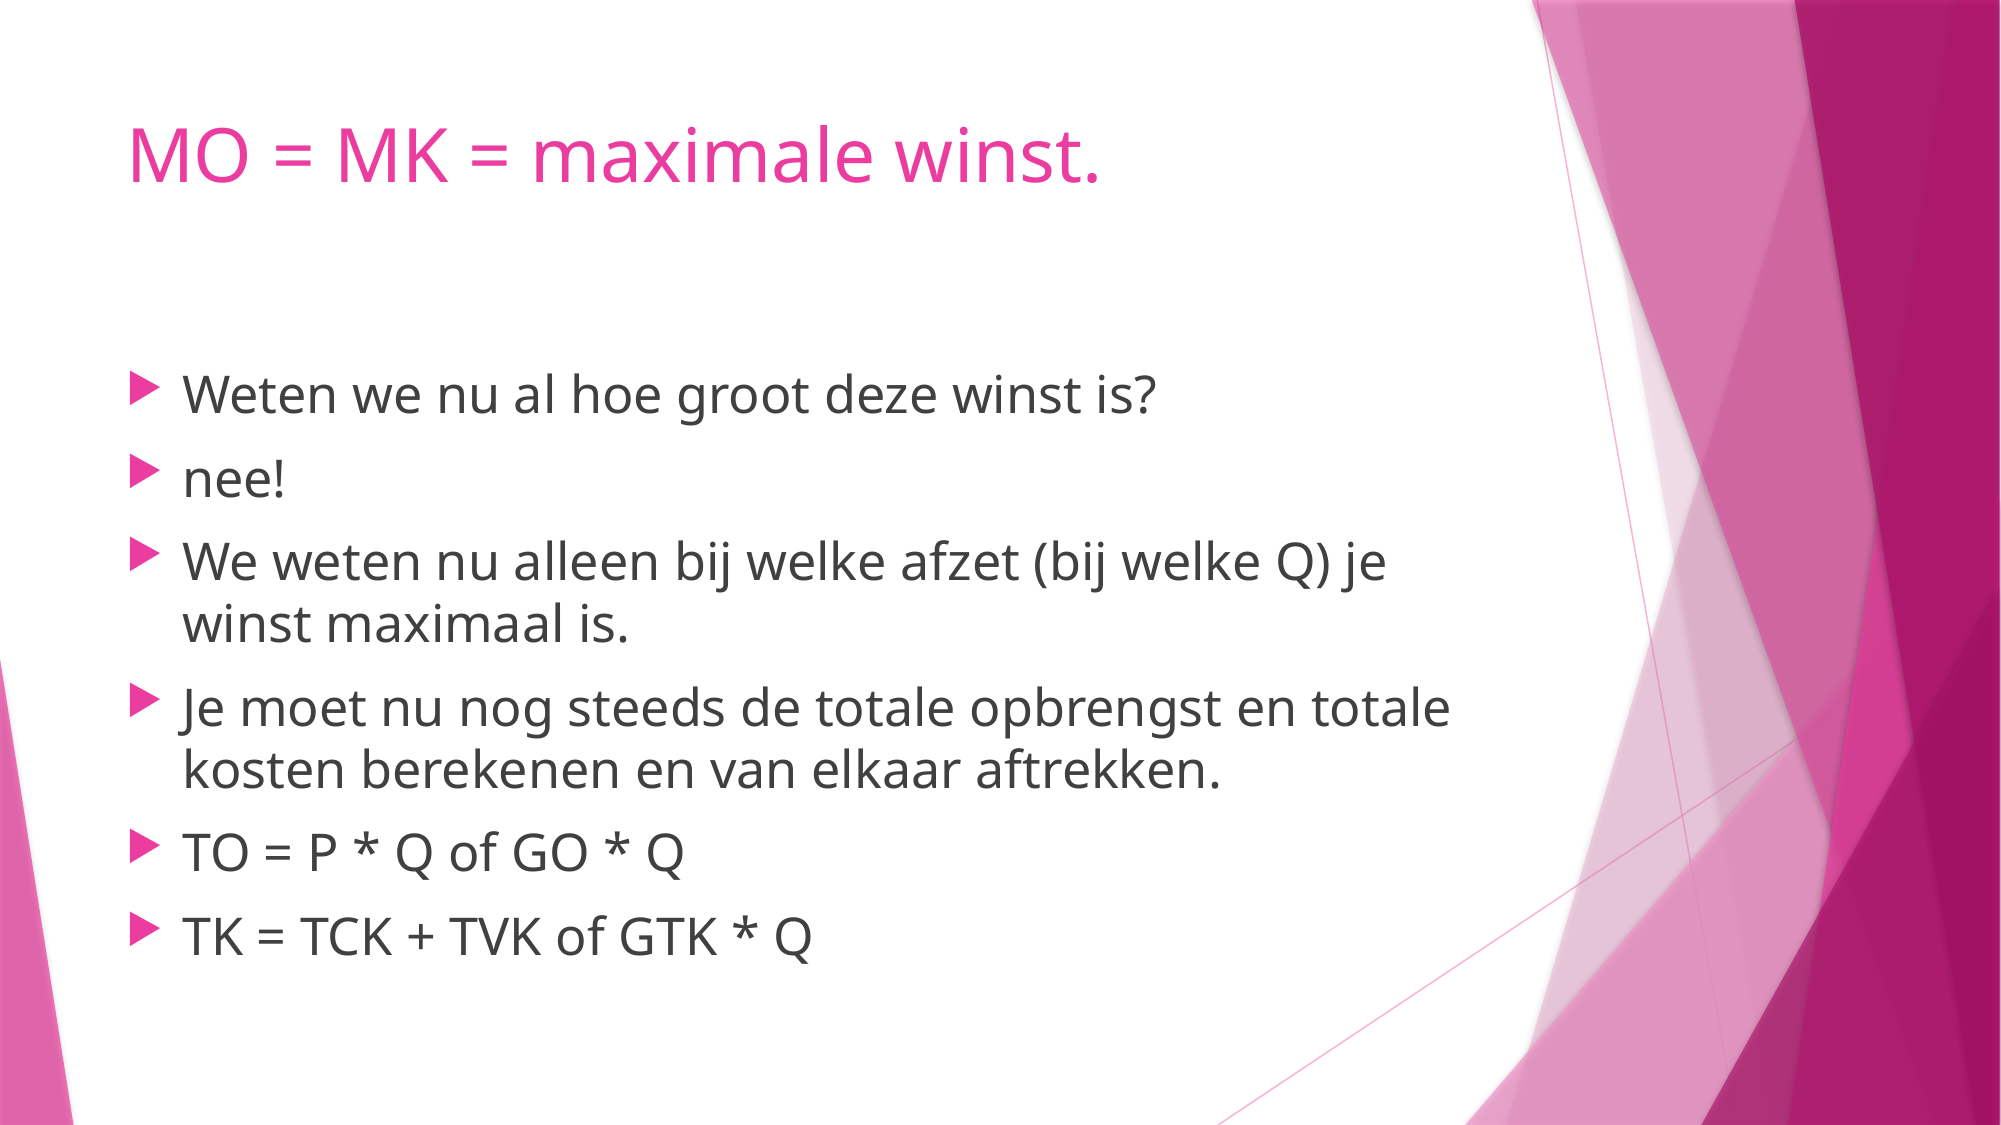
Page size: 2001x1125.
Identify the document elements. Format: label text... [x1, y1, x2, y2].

title MO = MK = maximale winst. [111, 99, 1522, 317]
list Weten we nu al hoe groot deze winst is? nee! We weten nu alleen bij welke afzet (bij welke Q) je winst maximaal is. Je moet nu nog steeds de totale opbrengst en totale kosten berekenen en van elkaar aftrekken. TO = P * Q of GO * Q TK = TCK + TVK of GTK * Q [111, 354, 1522, 992]
